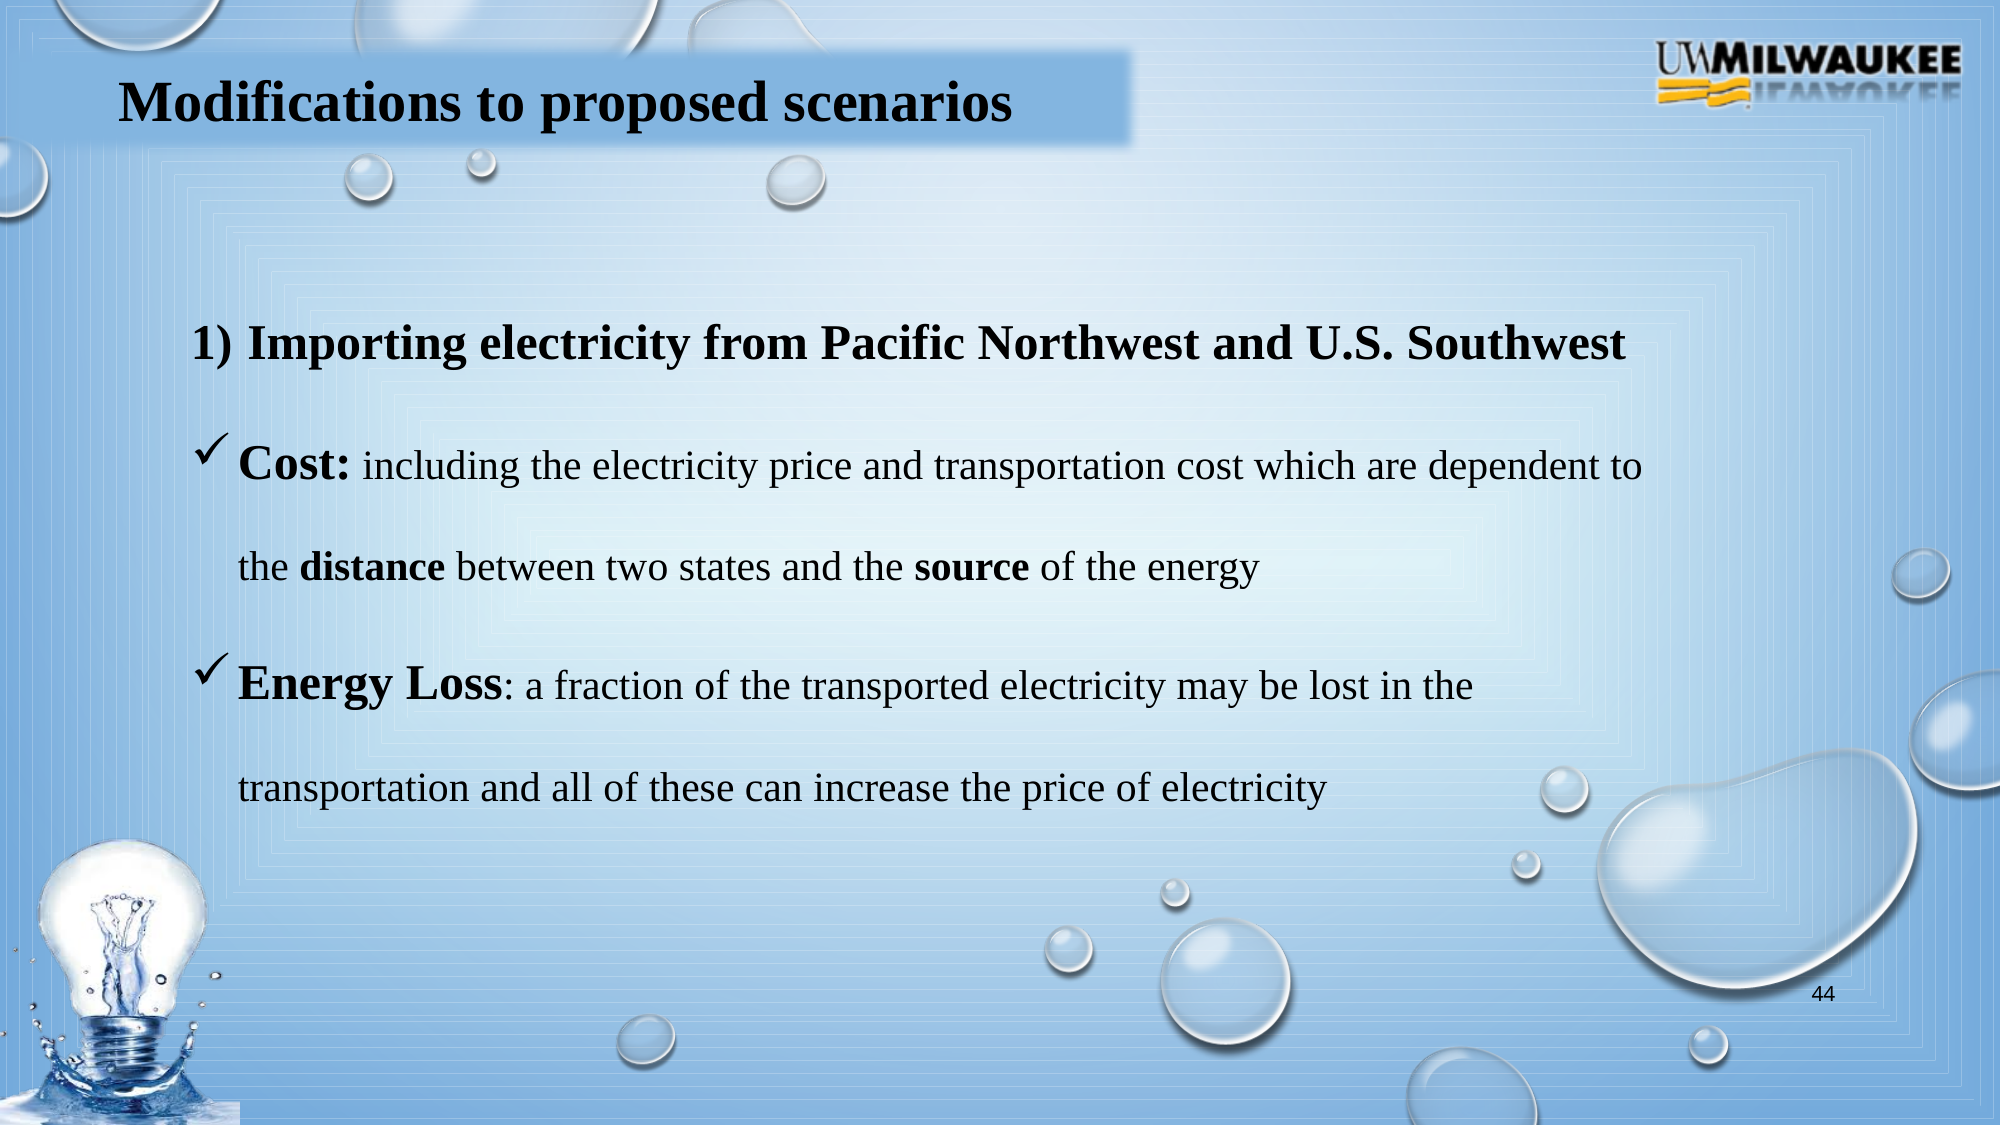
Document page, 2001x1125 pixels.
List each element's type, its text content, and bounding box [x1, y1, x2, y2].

picture [0, 0, 2000, 1125]
text_box Modifications to proposed scenarios [17, 58, 1123, 138]
text_box Importing electricity from Pacific Northwest and U.S. Southwest Cost: including the electricity price and transportation cost which are dependent to the distance between two states and the source of the energy Energy Loss: a fraction of the transported electricity may be lost in the transportation and all of these can increase the price of electricity [176, 241, 1699, 817]
slide_number 44 [1724, 965, 1851, 1025]
